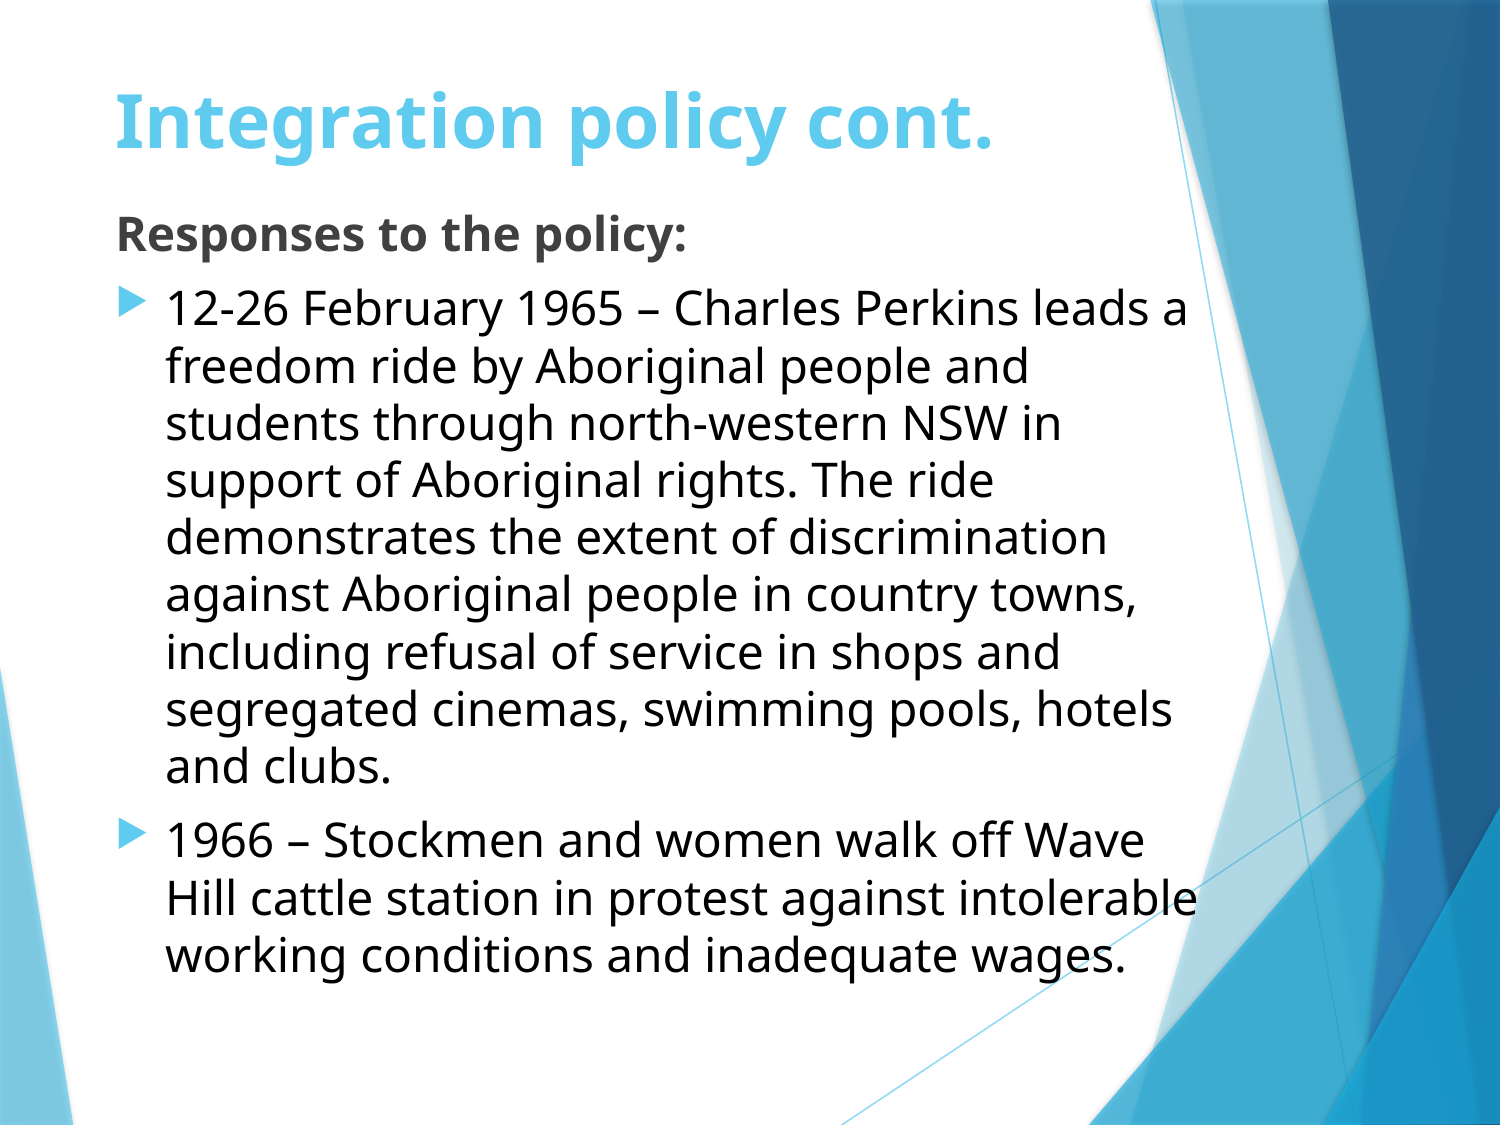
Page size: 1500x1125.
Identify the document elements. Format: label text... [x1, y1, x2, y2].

text_box Integration policy cont. [100, 66, 1253, 244]
list Responses to the policy: 12-26 February 1965 – Charles Perkins leads a freedom ride by Aboriginal people and students through north-western NSW in support of Aboriginal rights. The ride demonstrates the extent of discrimination against Aboriginal people in country towns, including refusal of service in shops and segregated cinemas, swimming pools, hotels and clubs. 1966 – Stockmen and women walk off Wave Hill cattle station in protest against intolerable working conditions and inadequate wages. [100, 244, 1223, 1047]
